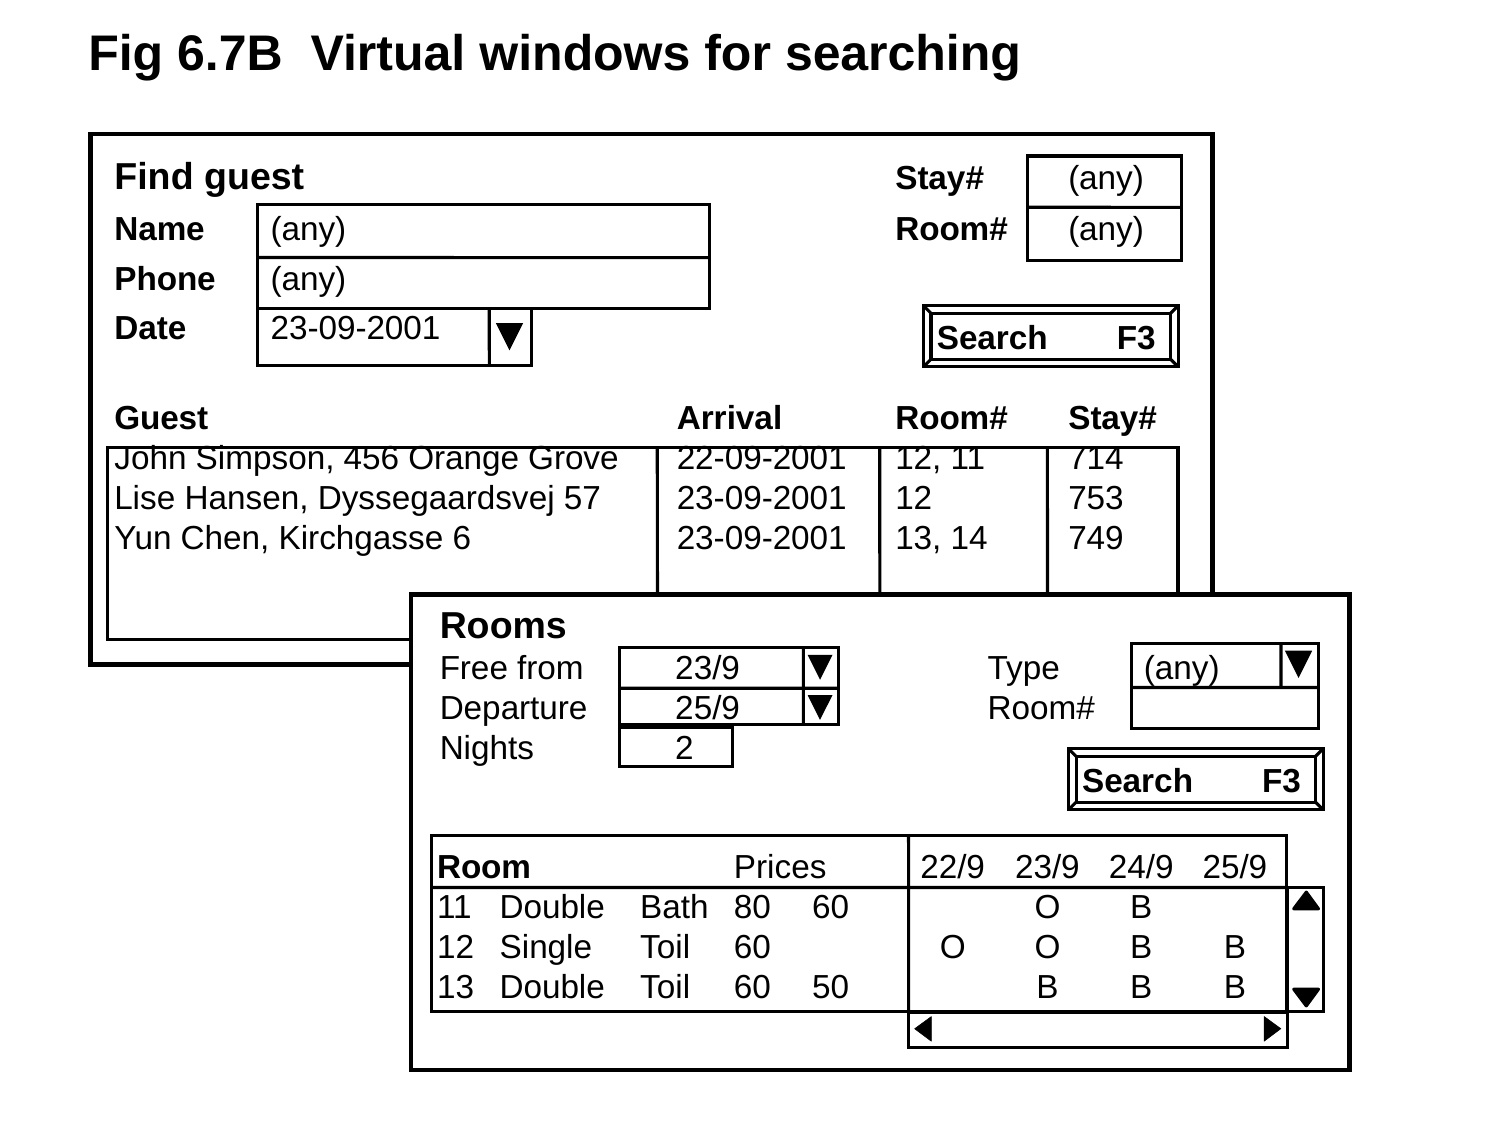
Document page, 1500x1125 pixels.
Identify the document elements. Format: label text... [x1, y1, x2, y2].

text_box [410, 594, 1350, 1071]
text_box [90, 133, 1213, 665]
text_box Fig 6.7B Virtual windows for searching [73, 12, 1228, 88]
